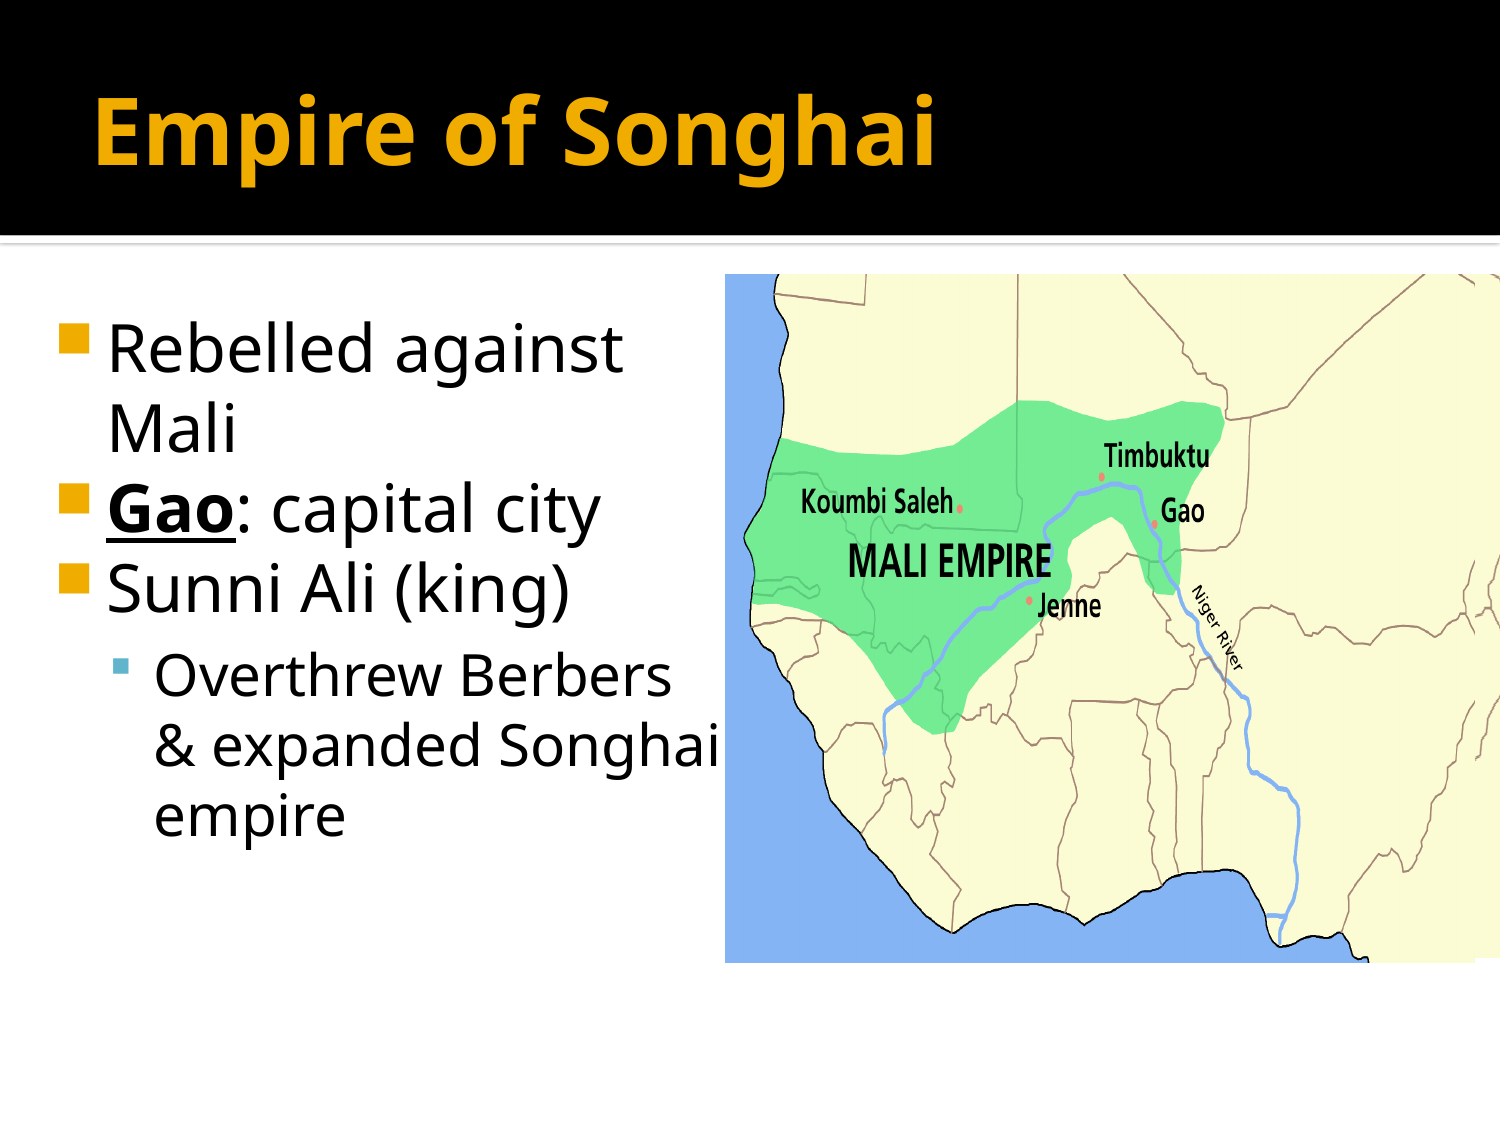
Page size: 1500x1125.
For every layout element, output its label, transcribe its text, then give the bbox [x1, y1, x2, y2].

title Empire of Songhai [75, 25, 1425, 231]
list Rebelled against Mali Gao: capital city Sunni Ali (king) Overthrew Berbers & expanded Songhai empire [24, 291, 738, 1050]
picture [724, 274, 1500, 963]
